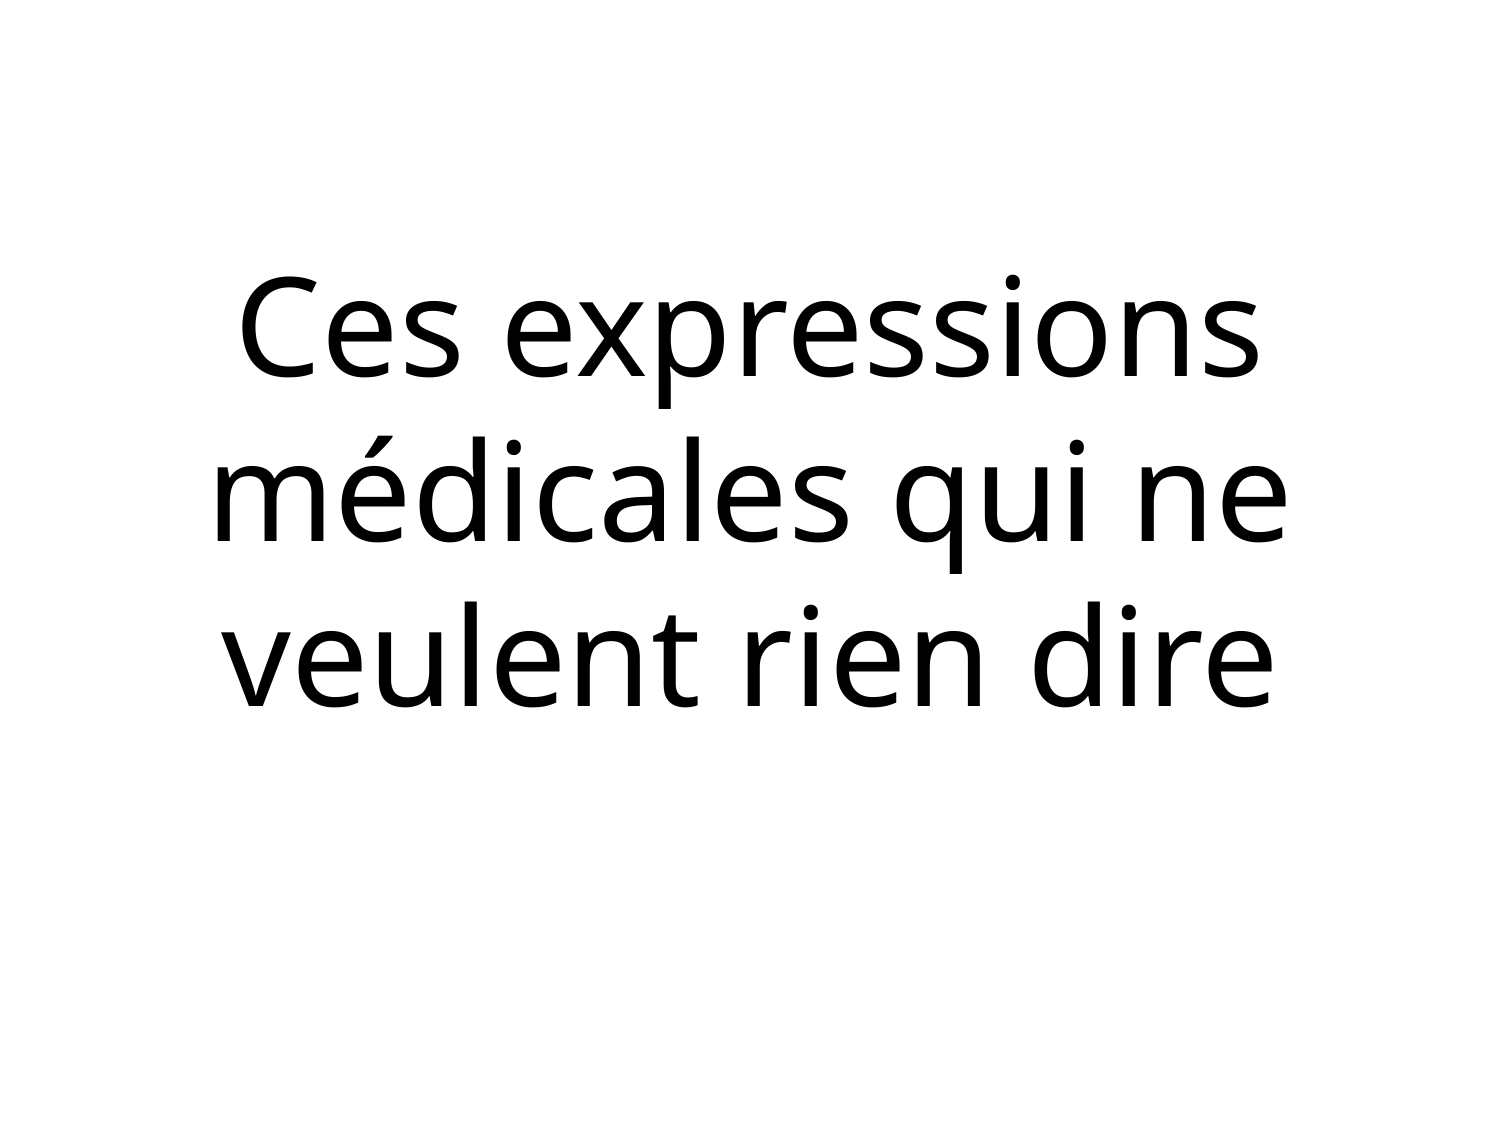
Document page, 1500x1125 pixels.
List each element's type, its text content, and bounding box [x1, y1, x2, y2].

text_box Ces expressions médicales qui ne veulent rien dire [41, 231, 1459, 742]
